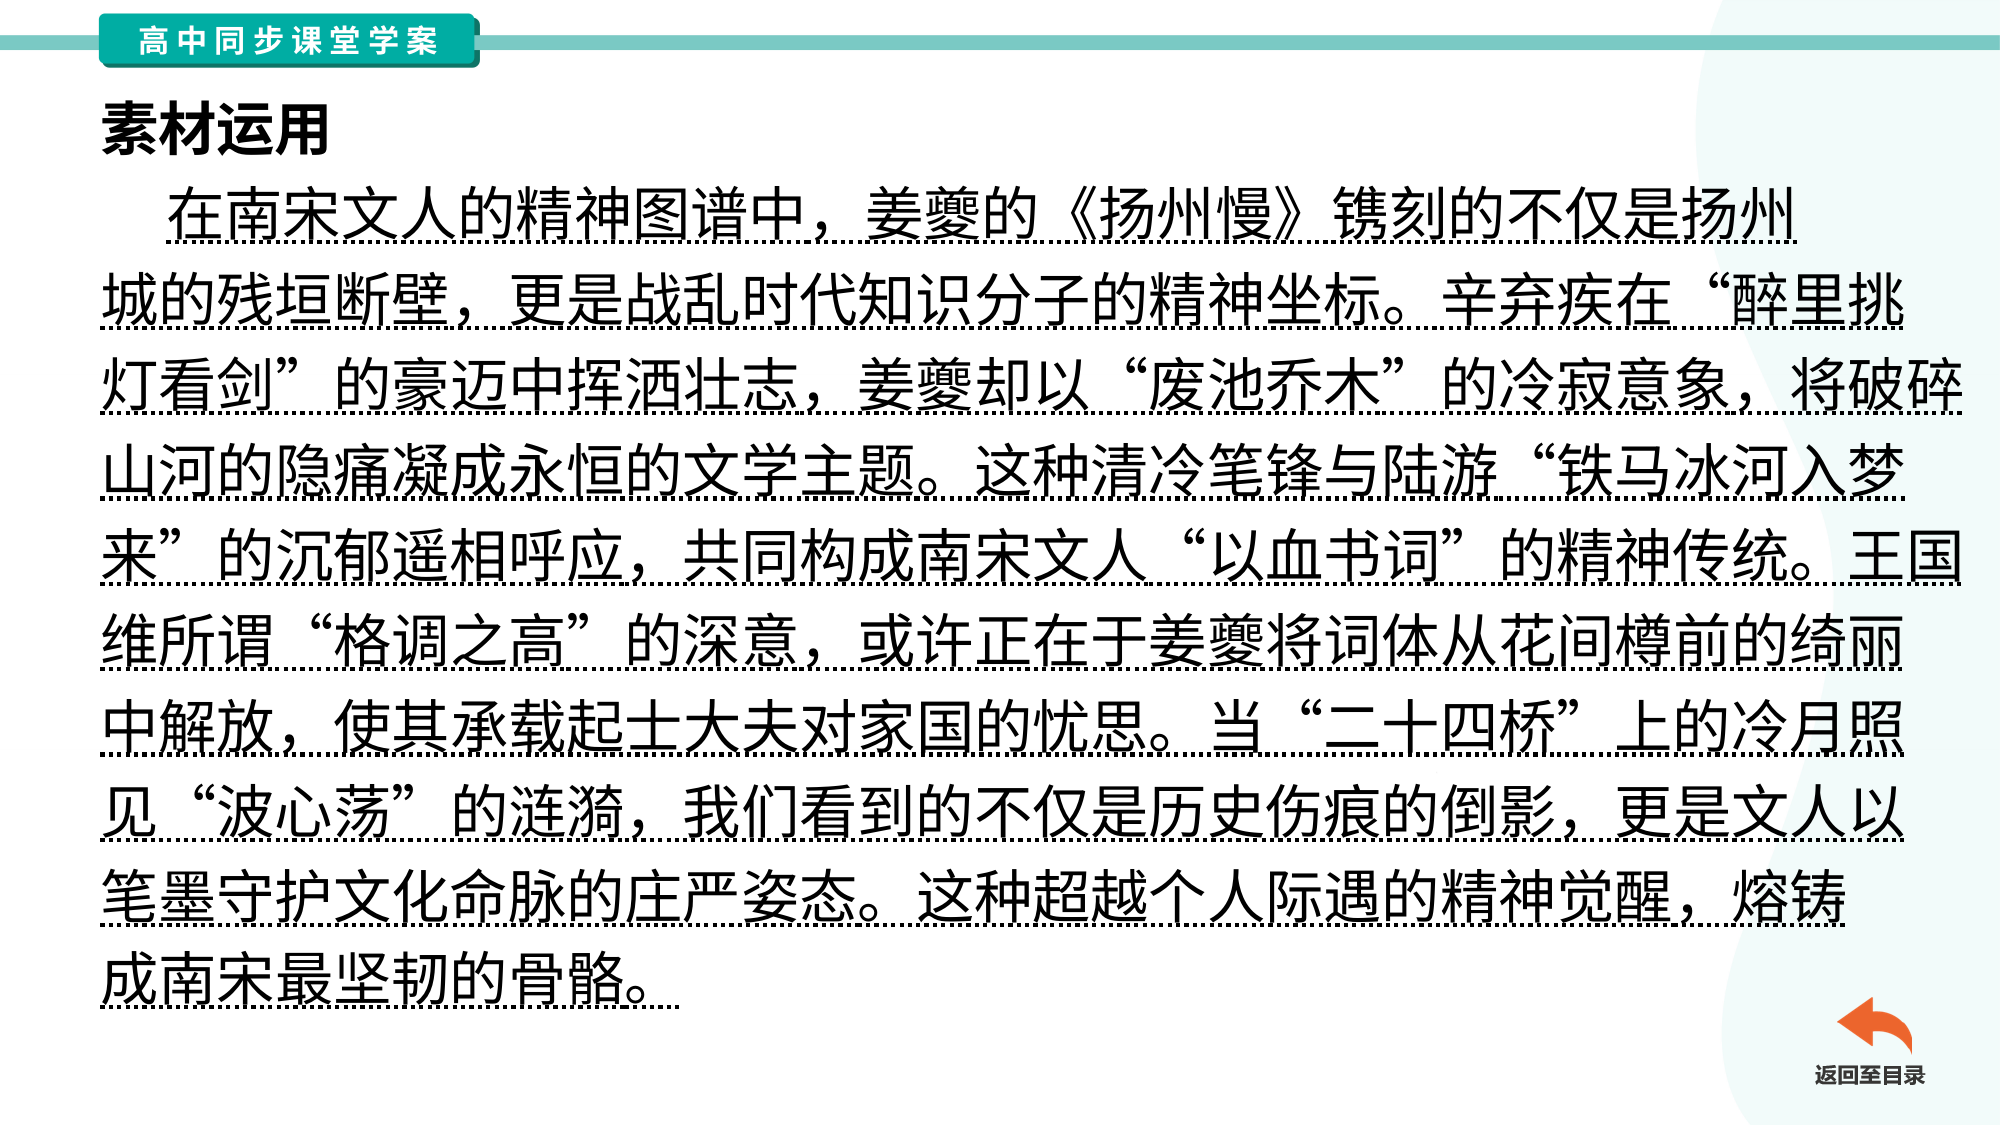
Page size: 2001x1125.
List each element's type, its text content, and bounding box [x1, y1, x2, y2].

picture [0, 0, 2000, 1125]
text_box 素材运用 在南宋文人的精神图谱中，姜夔的《扬州慢》镌刻的不仅是扬州 城的残垣断壁，更是战乱时代知识分子的精神坐标。辛弃疾在“醉里挑 灯看剑”的豪迈中挥洒壮志，姜夔却以“废池乔木”的冷寂意象，将破碎 山河的隐痛凝成永恒的文学主题。这种清冷笔锋与陆游“铁马冰河入梦 来”的沉郁遥相呼应，共同构成南宋文人“以血书词”的精神传统。王国 维所谓“格调之高”的深意，或许正在于姜夔将词体从花间樽前的绮丽 中解放，使其承载起士大夫对家国的忧思。当“二十四桥”上的冷月照 见“波心荡”的涟漪，我们看到的不仅是历史伤痕的倒影，更是文人以 笔墨守护文化命脉的庄严姿态。这种超越个人际遇的精神觉醒，熔铸 成南宋最坚韧的骨骼。#1.3.1 [100, 76, 1899, 1005]
